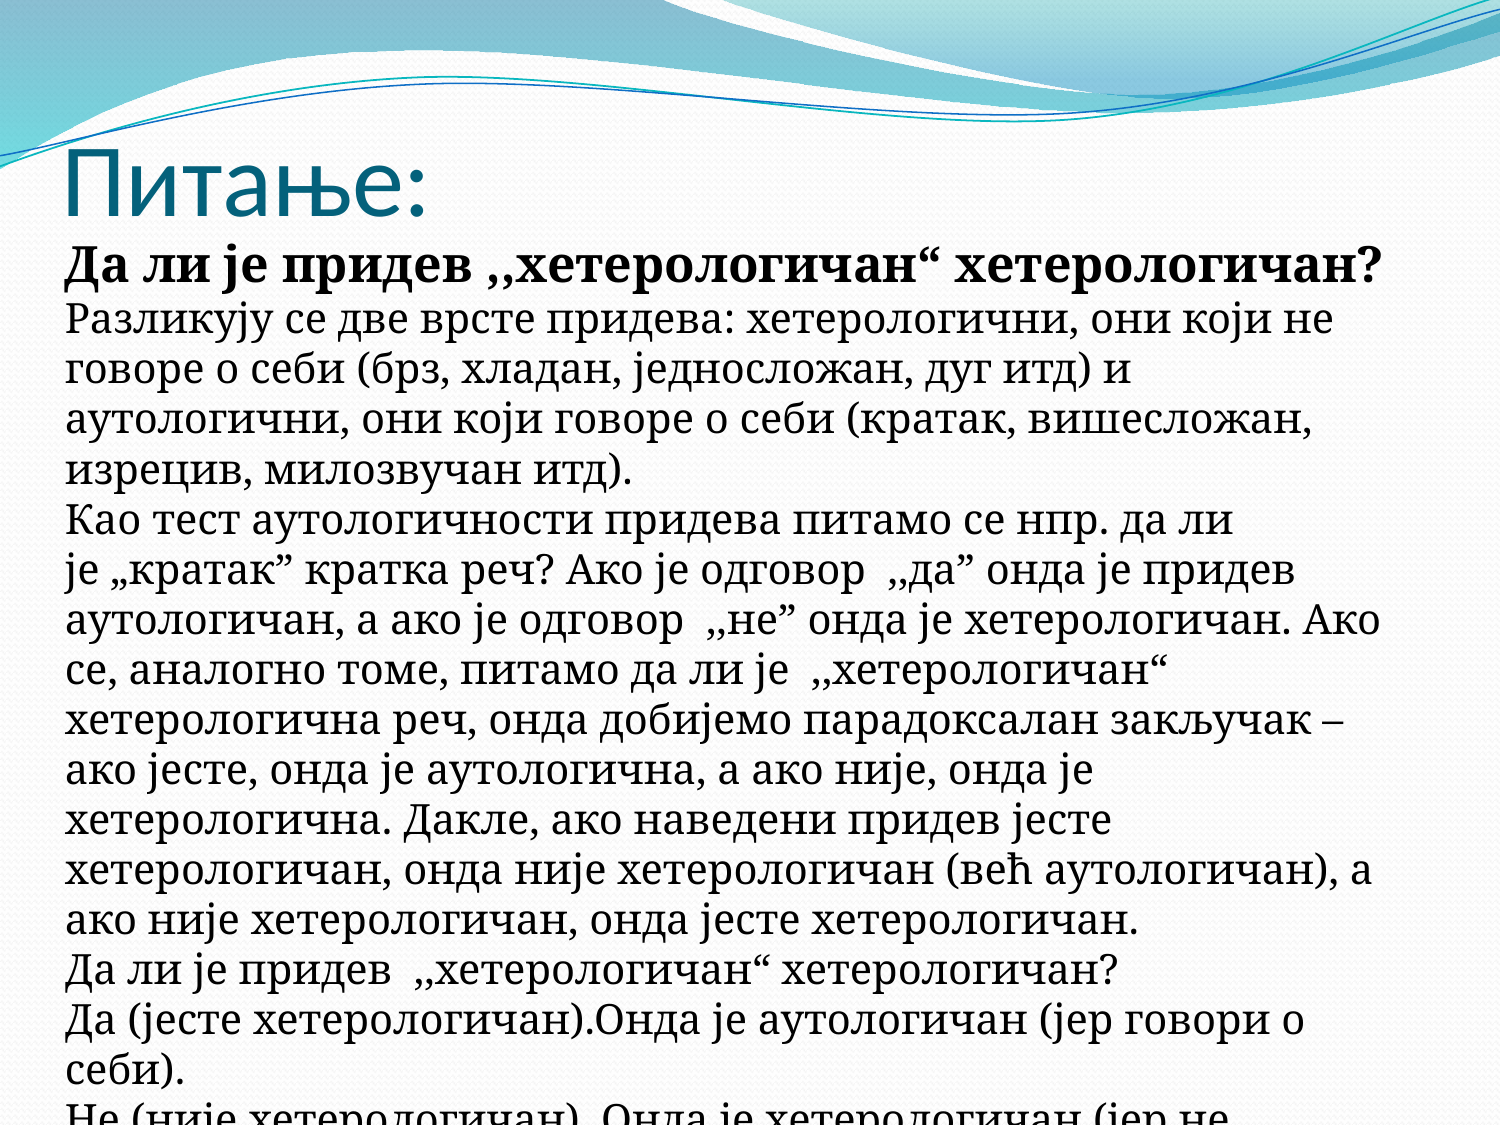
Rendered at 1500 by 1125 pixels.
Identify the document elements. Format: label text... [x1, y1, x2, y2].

text_box Да ли је придев ,,хетерологичан“ хетерологичан? Разликују се две врсте придева: хетерологични, они који не говоре о себи (брз, хладан, једносложан, дуг итд) и аутологични, они који говоре о себи (кратак, вишесложан, изрецив, милозвучан итд). Као тест аутологичности придева питамо се нпр. да ли је „кратак” кратка реч? Ако је одговор ,,да” онда је придев аутологичан, а ако је одговор ,,не” онда је хетерологичан. Ако се, аналогно томе, питамо да ли је ,,хетерологичан“ хетерологична реч, онда добијемо парадоксалан закључак – ако јесте, онда је аутологична, а ако није, онда је хетерологична. Дакле, ако наведени придев јесте хетерологичан, онда није хетерологичан (већ аутологичан), а ако није хетерологичан, онда јесте хетерологичан. Да ли је придев ,,хетерологичан“ хетерологичан? Да (јесте хетерологичан).Онда је аутологичан (јер говори о себи). Не (није хетерологичан). Онда је хетерологичан (јер не говори о себи). [49, 224, 1400, 1125]
title Питање: [61, 50, 1424, 238]
